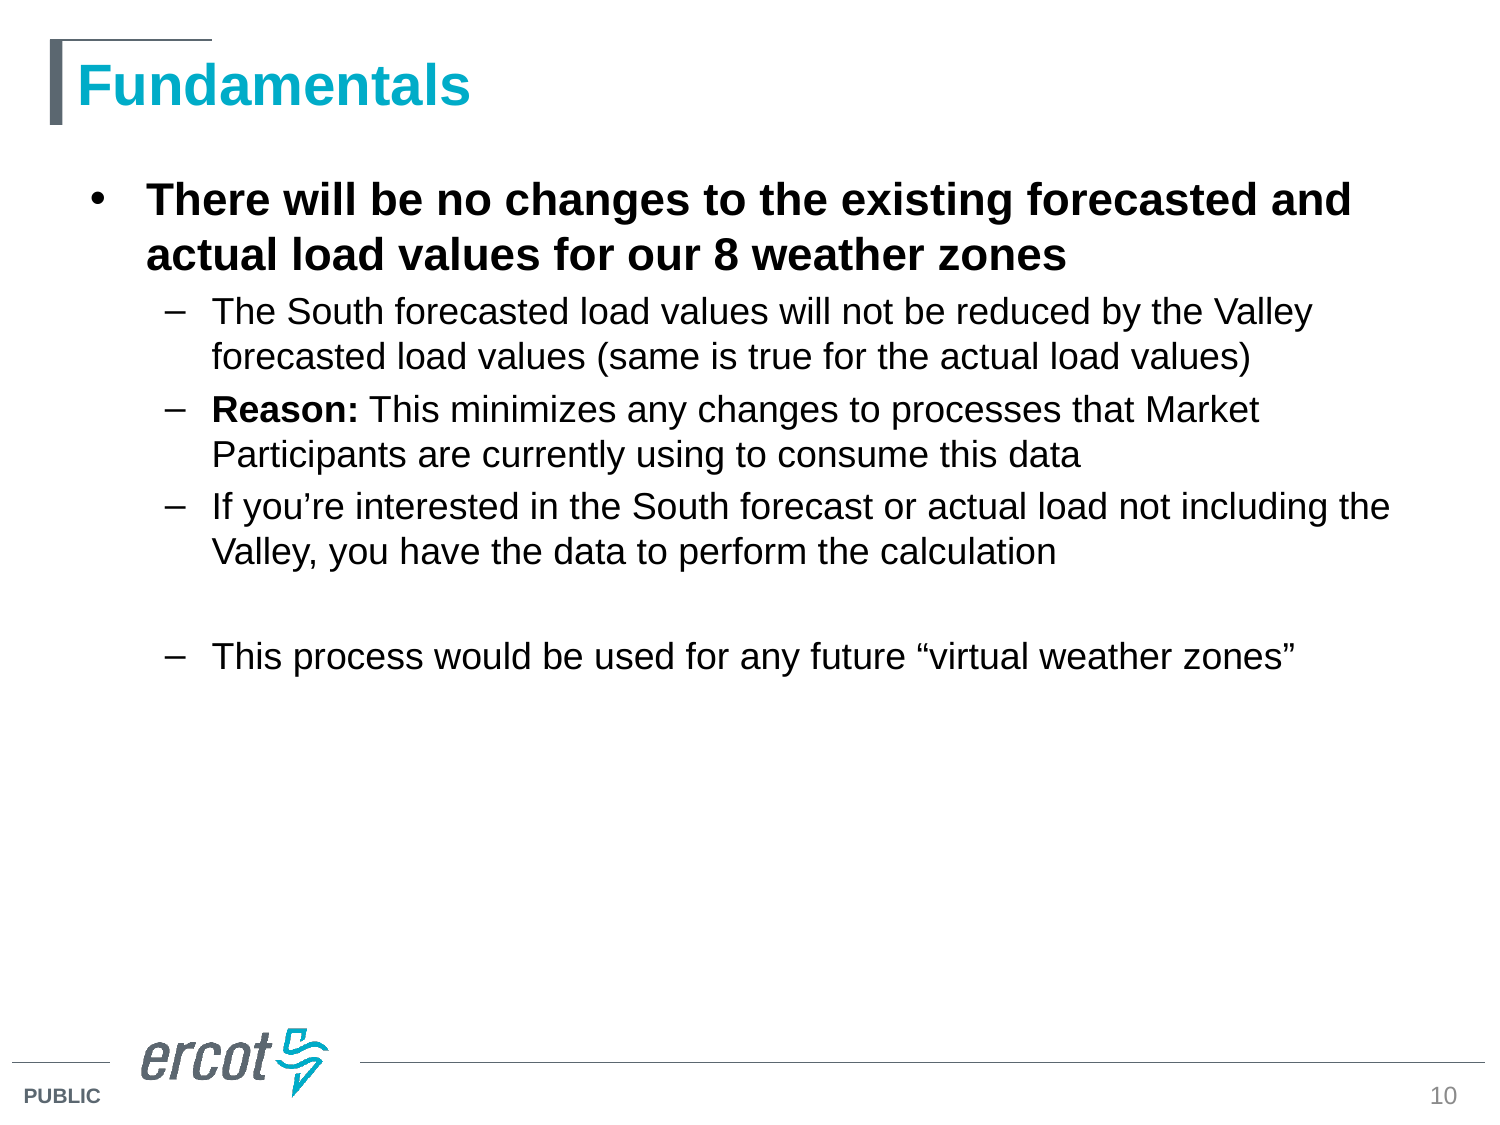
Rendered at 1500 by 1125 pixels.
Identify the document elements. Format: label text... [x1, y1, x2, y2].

picture [137, 1024, 332, 1100]
text_box There will be no changes to the existing forecasted and actual load values for our 8 weather zones The South forecasted load values will not be reduced by the Valley forecasted load values (same is true for the actual load values) Reason: This minimizes any changes to processes that Market Participants are currently using to consume this data If you’re interested in the South forecast or actual load not including the Valley, you have the data to perform the calculation This process would be used for any future “virtual weather zones” [74, 162, 1425, 947]
title Fundamentals [62, 39, 1450, 125]
slide_number 10 [1400, 1076, 1488, 1113]
